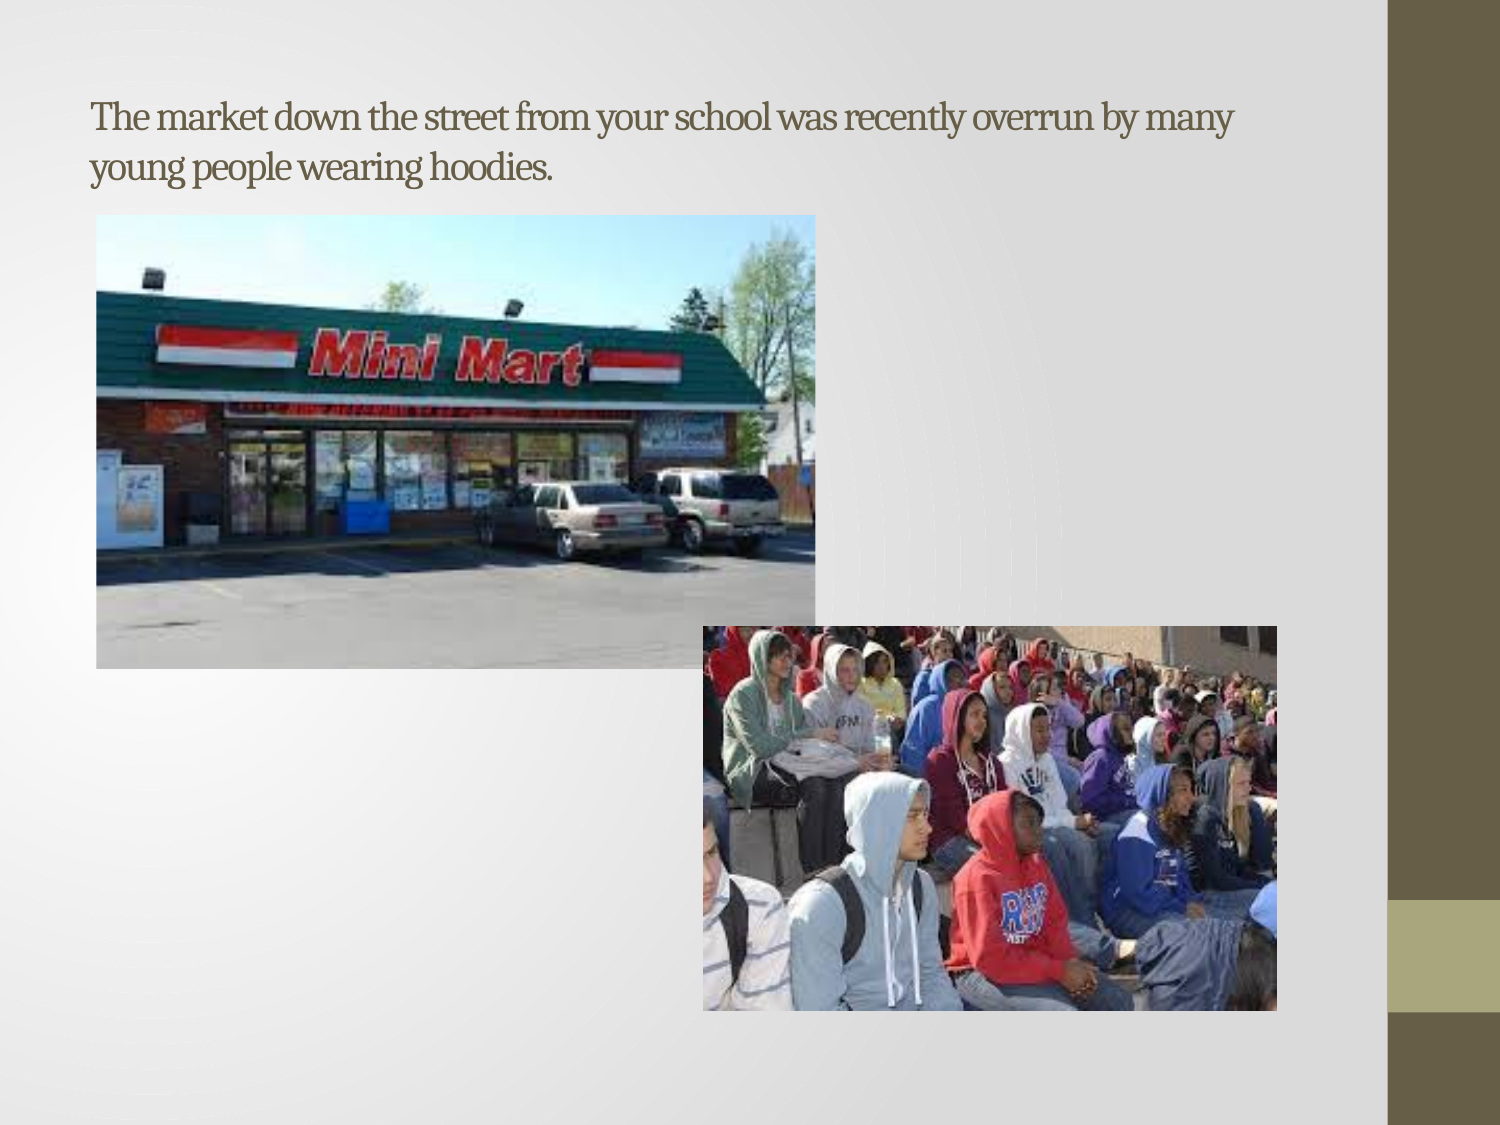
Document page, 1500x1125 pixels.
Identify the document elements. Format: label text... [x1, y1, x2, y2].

title The market down the street from your school was recently overrun by many young people wearing hoodies. [75, 45, 1325, 233]
picture [702, 626, 1277, 1011]
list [95, 215, 816, 670]
